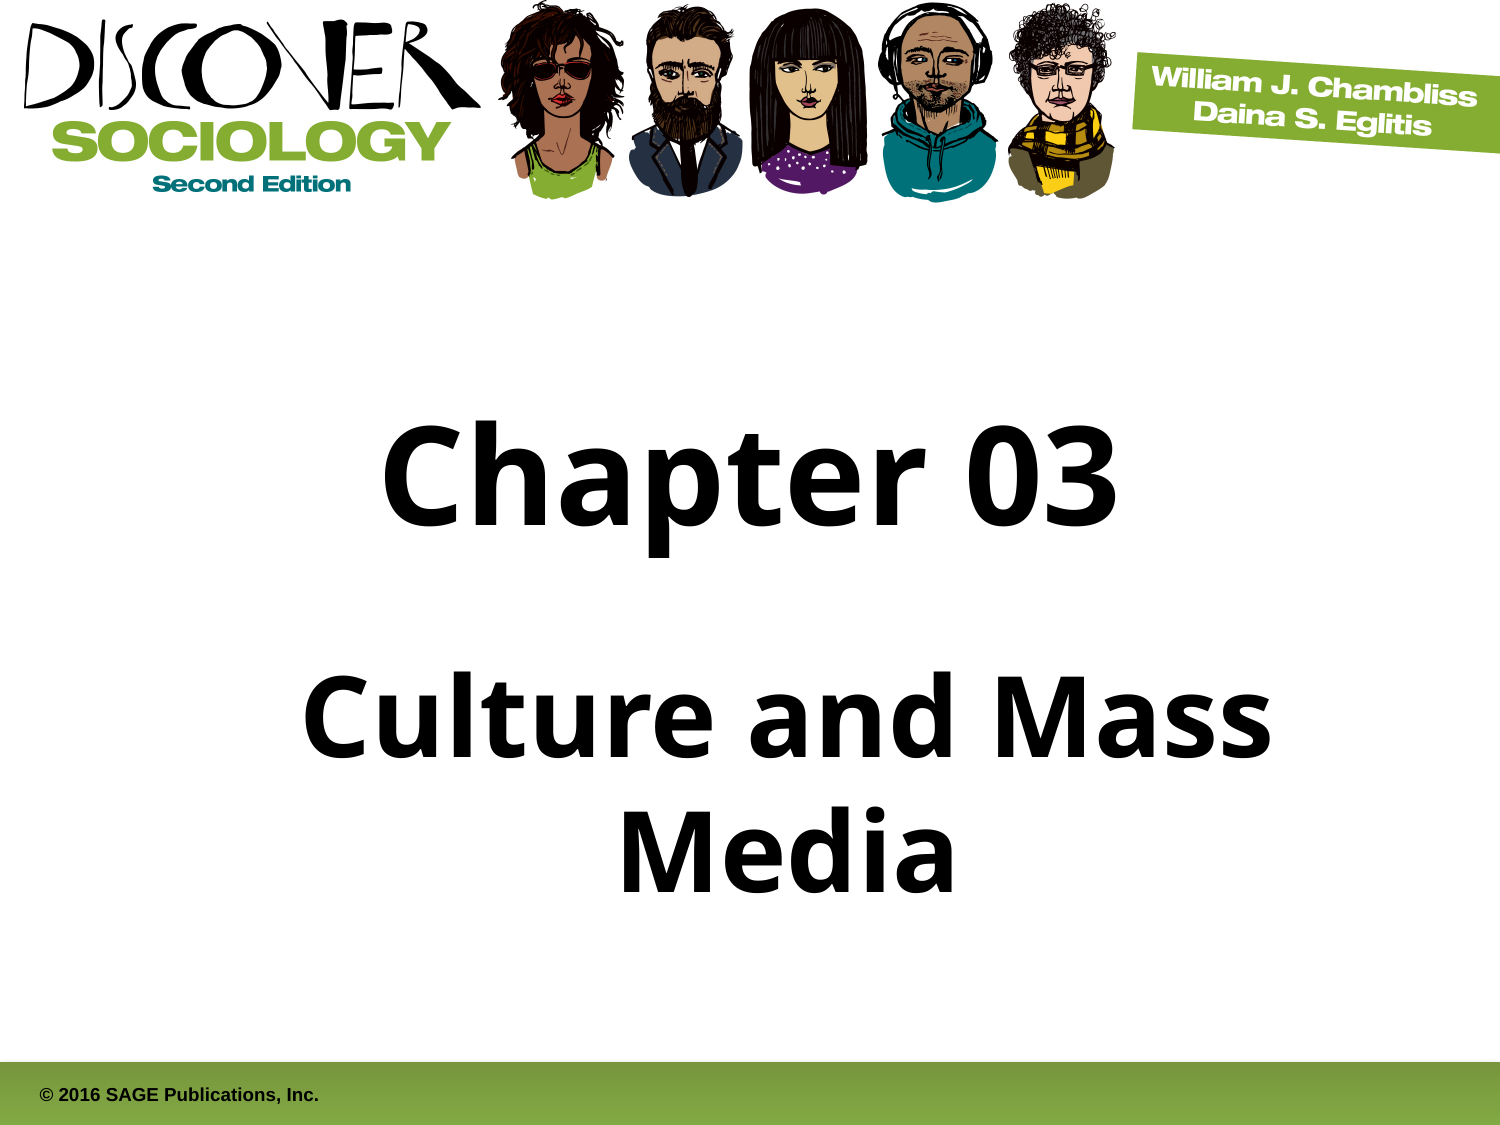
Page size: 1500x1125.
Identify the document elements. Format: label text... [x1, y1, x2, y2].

title Chapter 03 [112, 349, 1388, 591]
picture [0, 0, 1500, 1062]
subtitle Culture and Mass Media [262, 637, 1313, 925]
